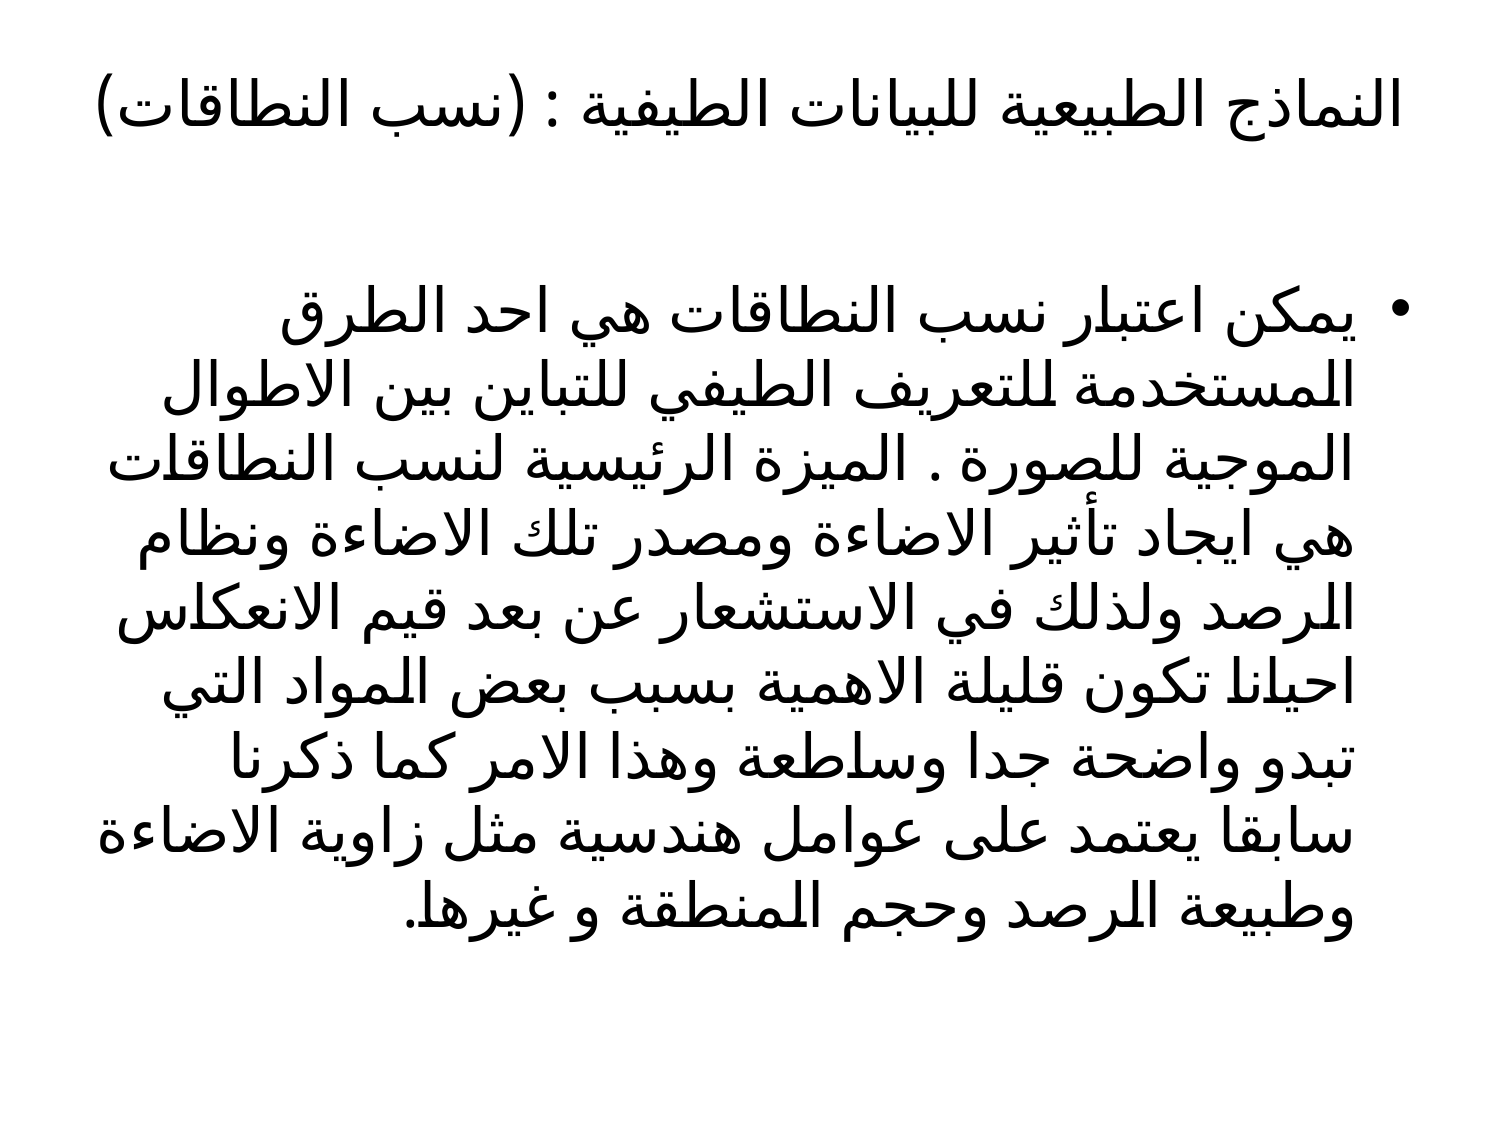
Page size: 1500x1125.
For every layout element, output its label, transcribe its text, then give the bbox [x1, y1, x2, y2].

list يمكن اعتبار نسب النطاقات هي احد الطرق المستخدمة للتعريف الطيفي للتباين بين الاطوال الموجية للصورة . الميزة الرئيسية لنسب النطاقات هي ايجاد تأثير الاضاءة ومصدر تلك الاضاءة ونظام الرصد ولذلك في الاستشعار عن بعد قيم الانعكاس احيانا تكون قليلة الاهمية بسبب بعض المواد التي تبدو واضحة جدا وساطعة وهذا الامر كما ذكرنا سابقا يعتمد على عوامل هندسية مثل زاوية الاضاءة وطبيعة الرصد وحجم المنطقة و غيرها. [75, 262, 1425, 1005]
title النماذج الطبيعية للبيانات الطيفية : (نسب النطاقات) [75, 45, 1425, 233]
